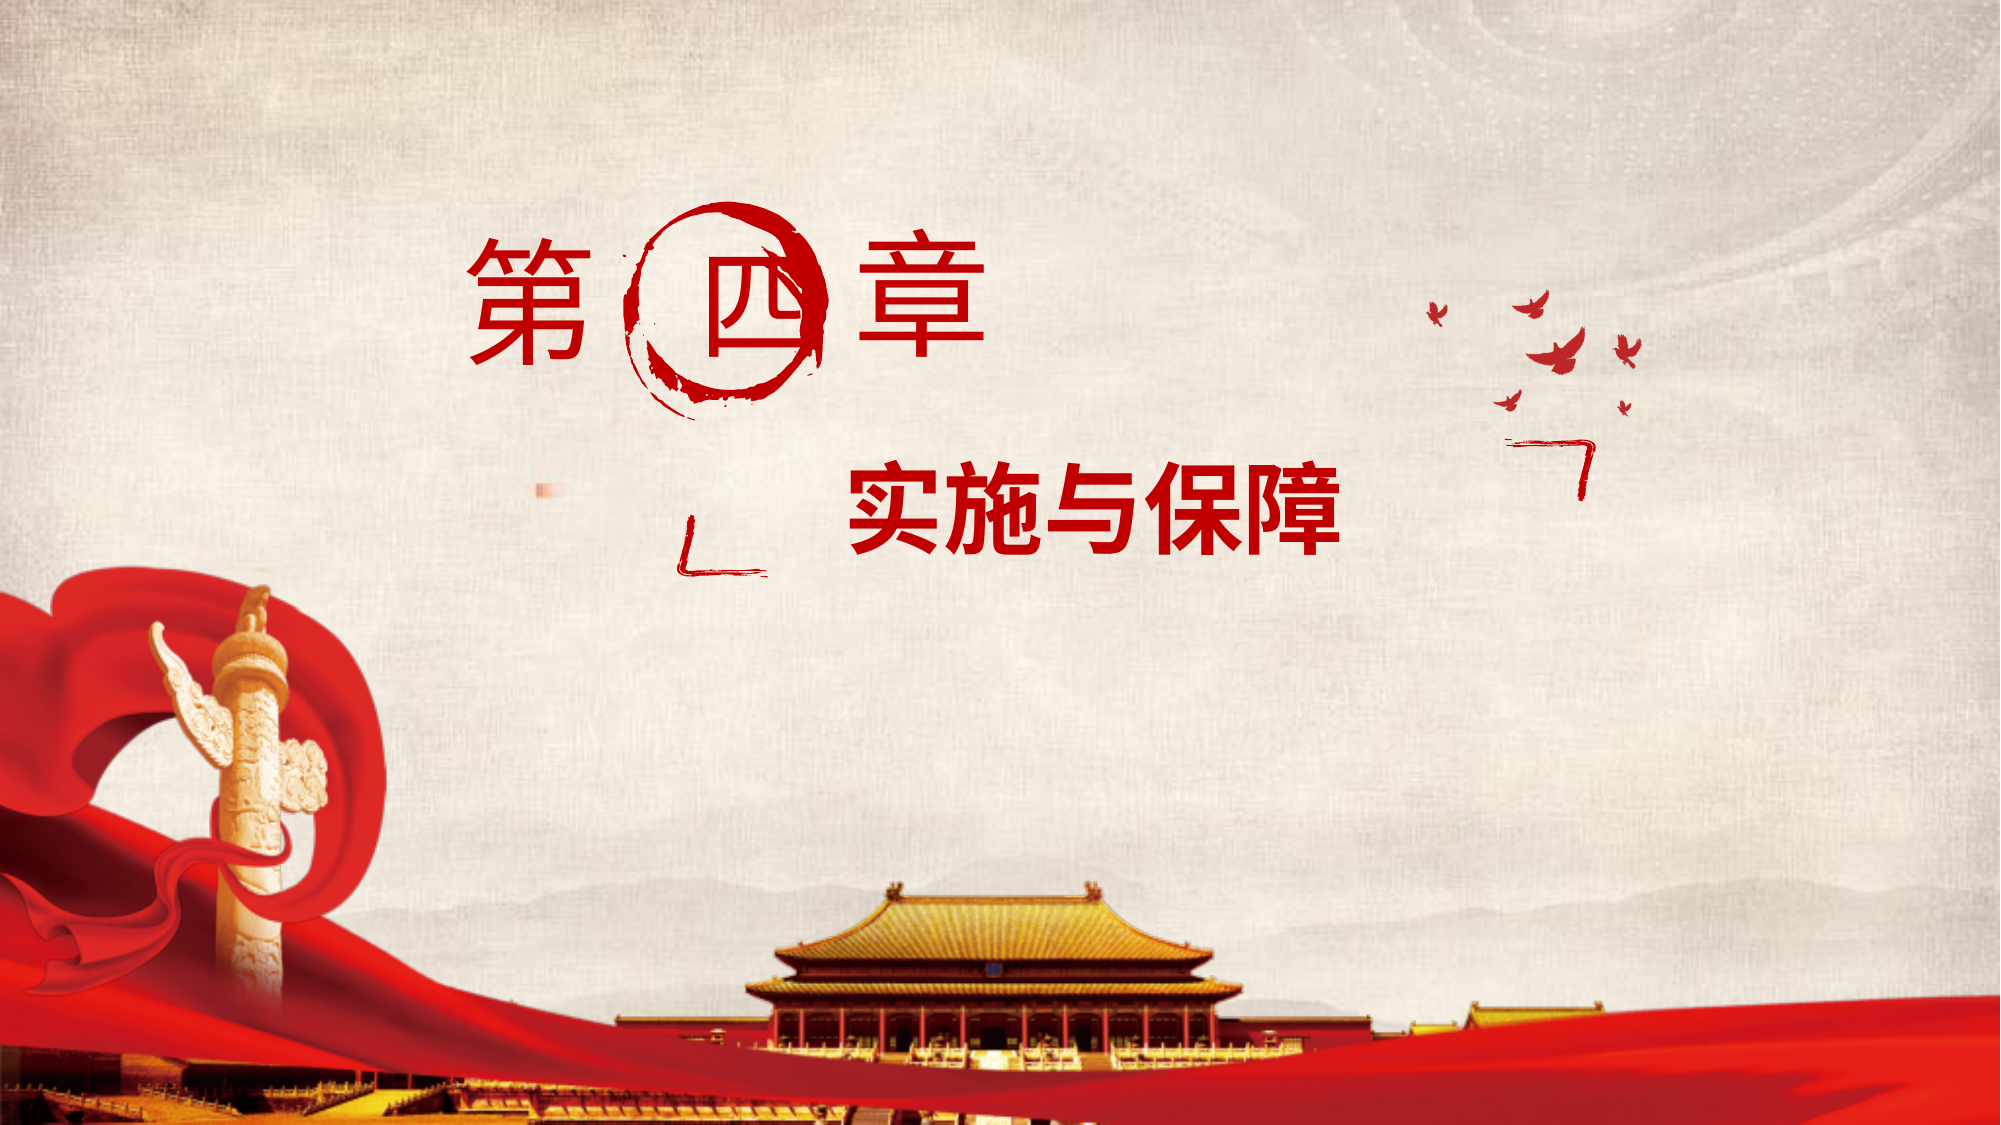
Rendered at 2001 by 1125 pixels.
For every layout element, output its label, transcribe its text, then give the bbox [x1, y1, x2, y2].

text_box 第 [445, 209, 622, 391]
text_box [677, 515, 767, 577]
text_box 章 [838, 201, 1021, 399]
text_box 实施与保障 [828, 438, 1440, 552]
text_box [1577, 460, 1592, 502]
picture [0, 0, 2000, 1125]
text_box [622, 201, 829, 421]
